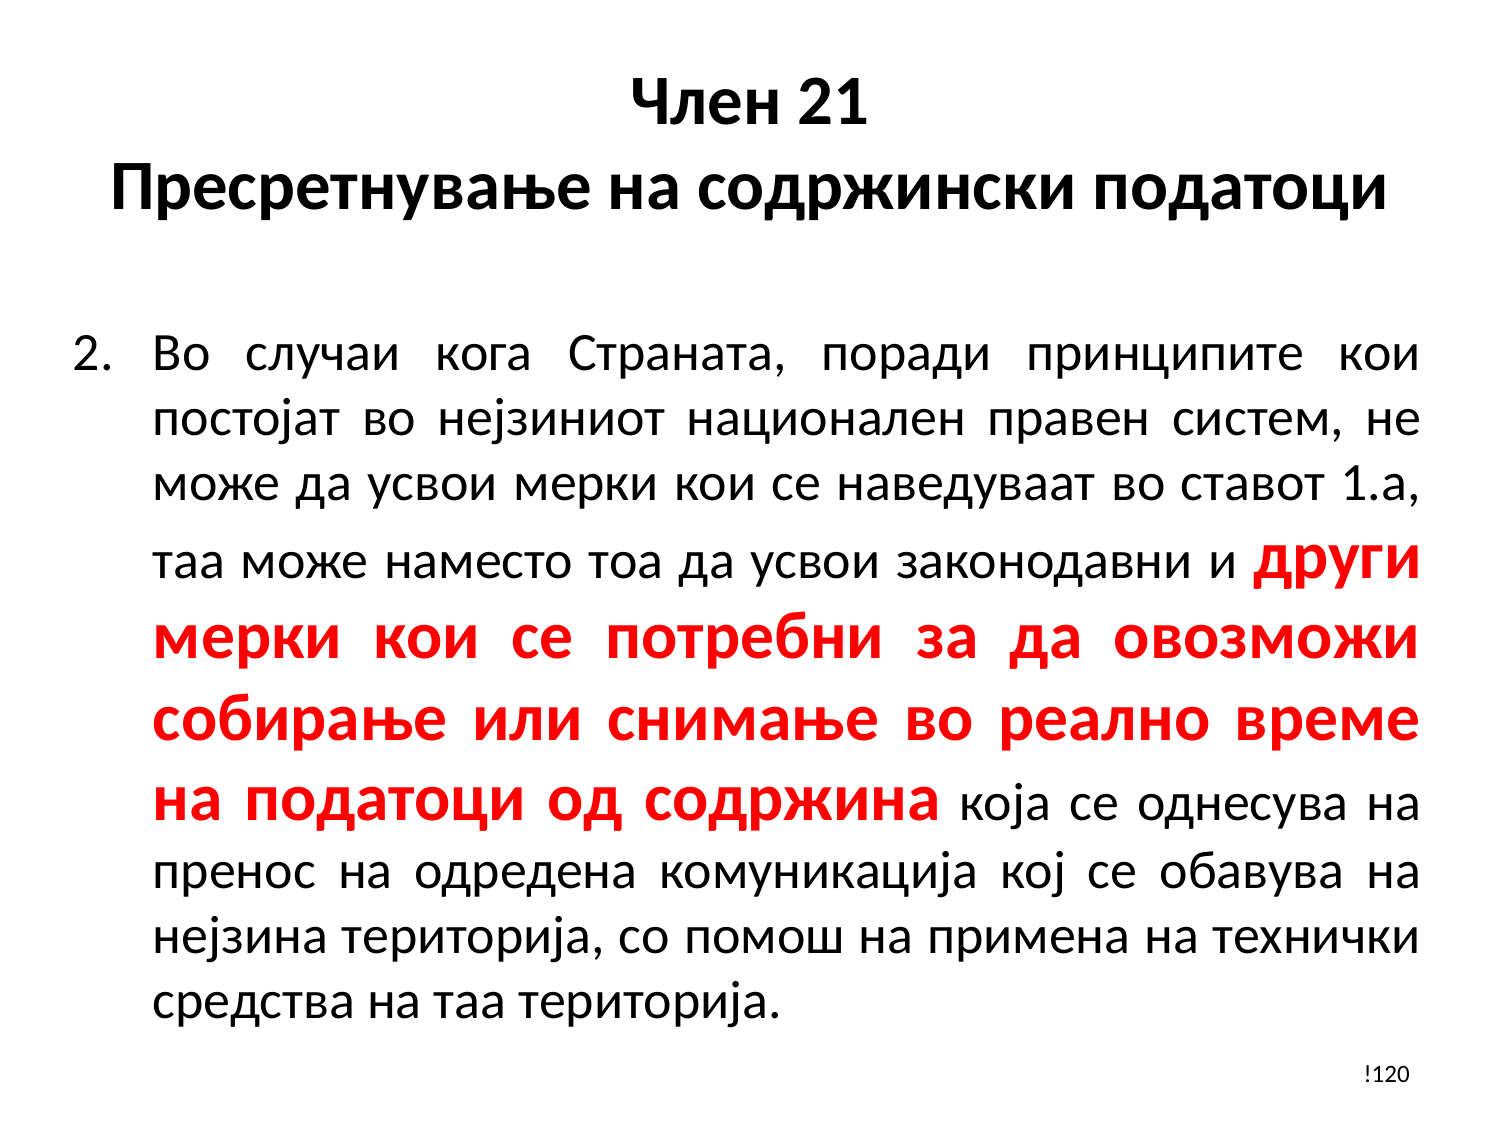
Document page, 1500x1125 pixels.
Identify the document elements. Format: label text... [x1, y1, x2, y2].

title Член 21 Пресретнување на содржински податоци [74, 44, 1426, 233]
slide_number !120 [1074, 1046, 1425, 1103]
text_box Во случаи кога Страната, поради принципите кои постојат во нејзиниот национален правен систем, не може да усвои мерки кои се наведуваат во ставот 1.a, таа може наместо тоа да усвои законодавни и други мерки кои се потребни за да овозможи собирање или снимање во реално време на податоци од содржина која се однесува на пренос на одредена комуникација кој се обавува на нејзина територија, со помош на примена на технички средства на таа територија. [57, 308, 1437, 1046]
